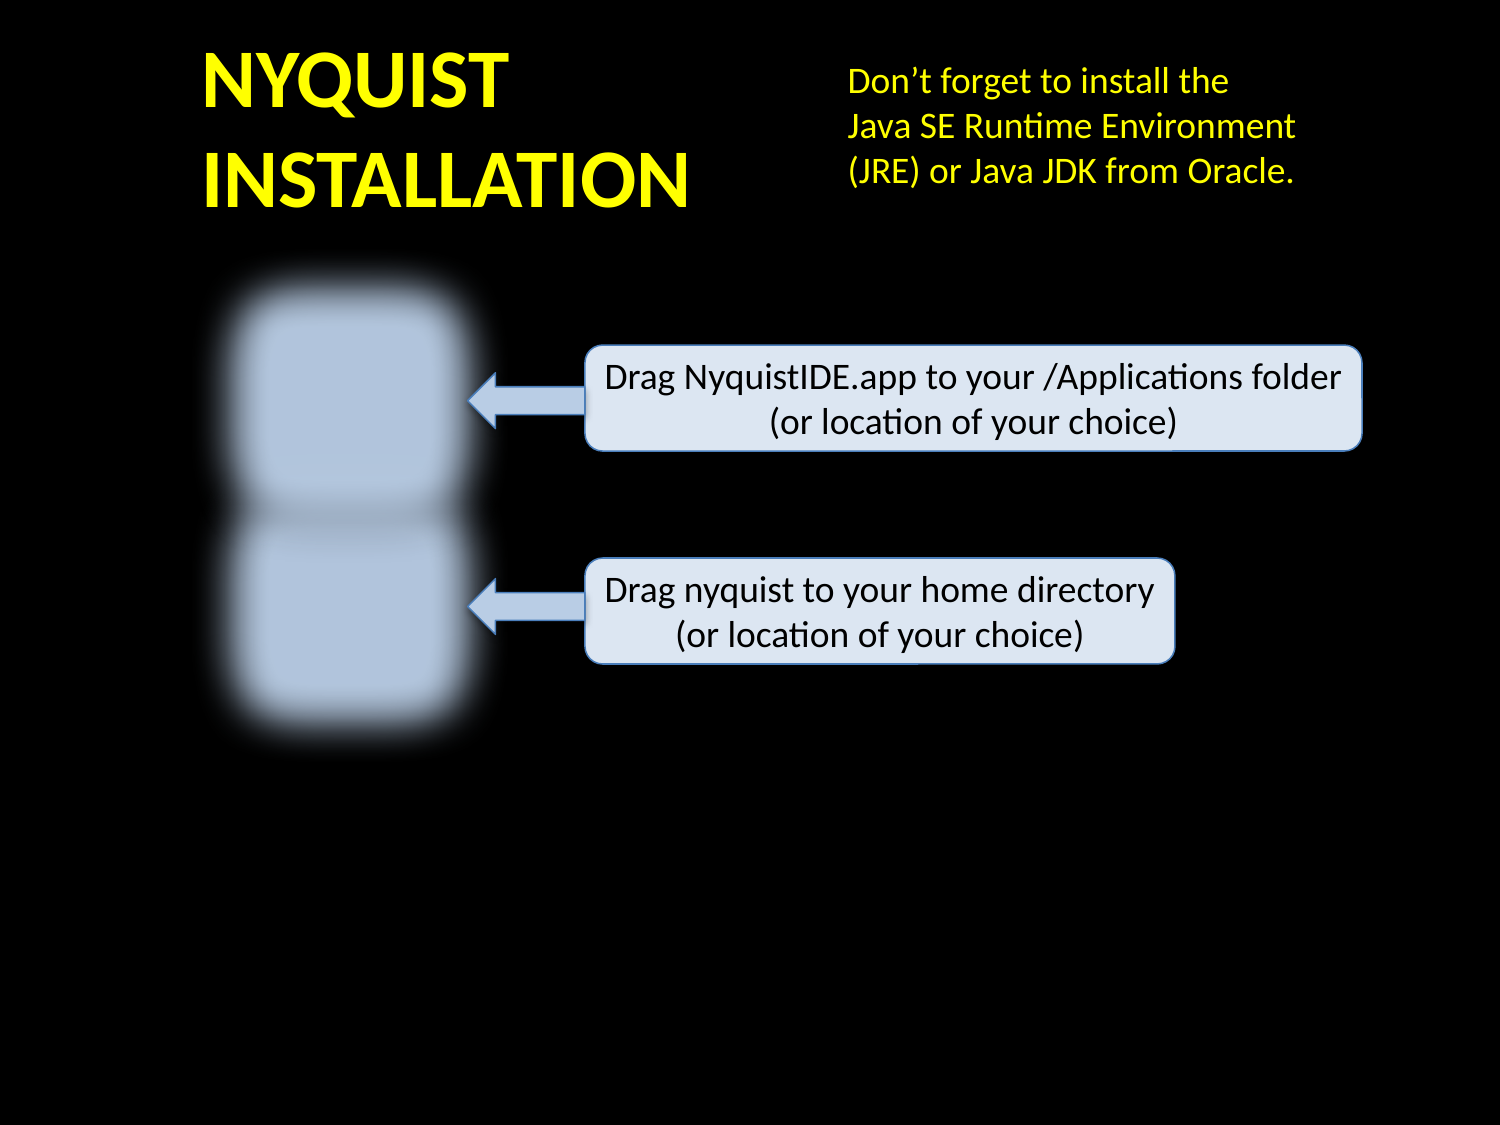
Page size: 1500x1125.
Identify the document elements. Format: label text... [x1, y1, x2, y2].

text_box [467, 577, 586, 636]
text_box Drag NyquistIDE.app to your /Applications folder (or location of your choice) [589, 345, 1358, 450]
text_box Drag nyquist to your home directory (or location of your choice) [589, 557, 1170, 663]
text_box [584, 563, 589, 594]
text_box [1170, 562, 1176, 660]
text_box [584, 350, 589, 388]
text_box Don’t forget to install the Java SE Runtime Environment (JRE) or Java JDK from Oracle. [832, 48, 1312, 199]
text_box [467, 372, 586, 430]
text_box [1358, 350, 1363, 446]
text_box [584, 626, 589, 659]
text_box Nyquist Installation [186, 16, 800, 232]
text_box [584, 420, 589, 446]
